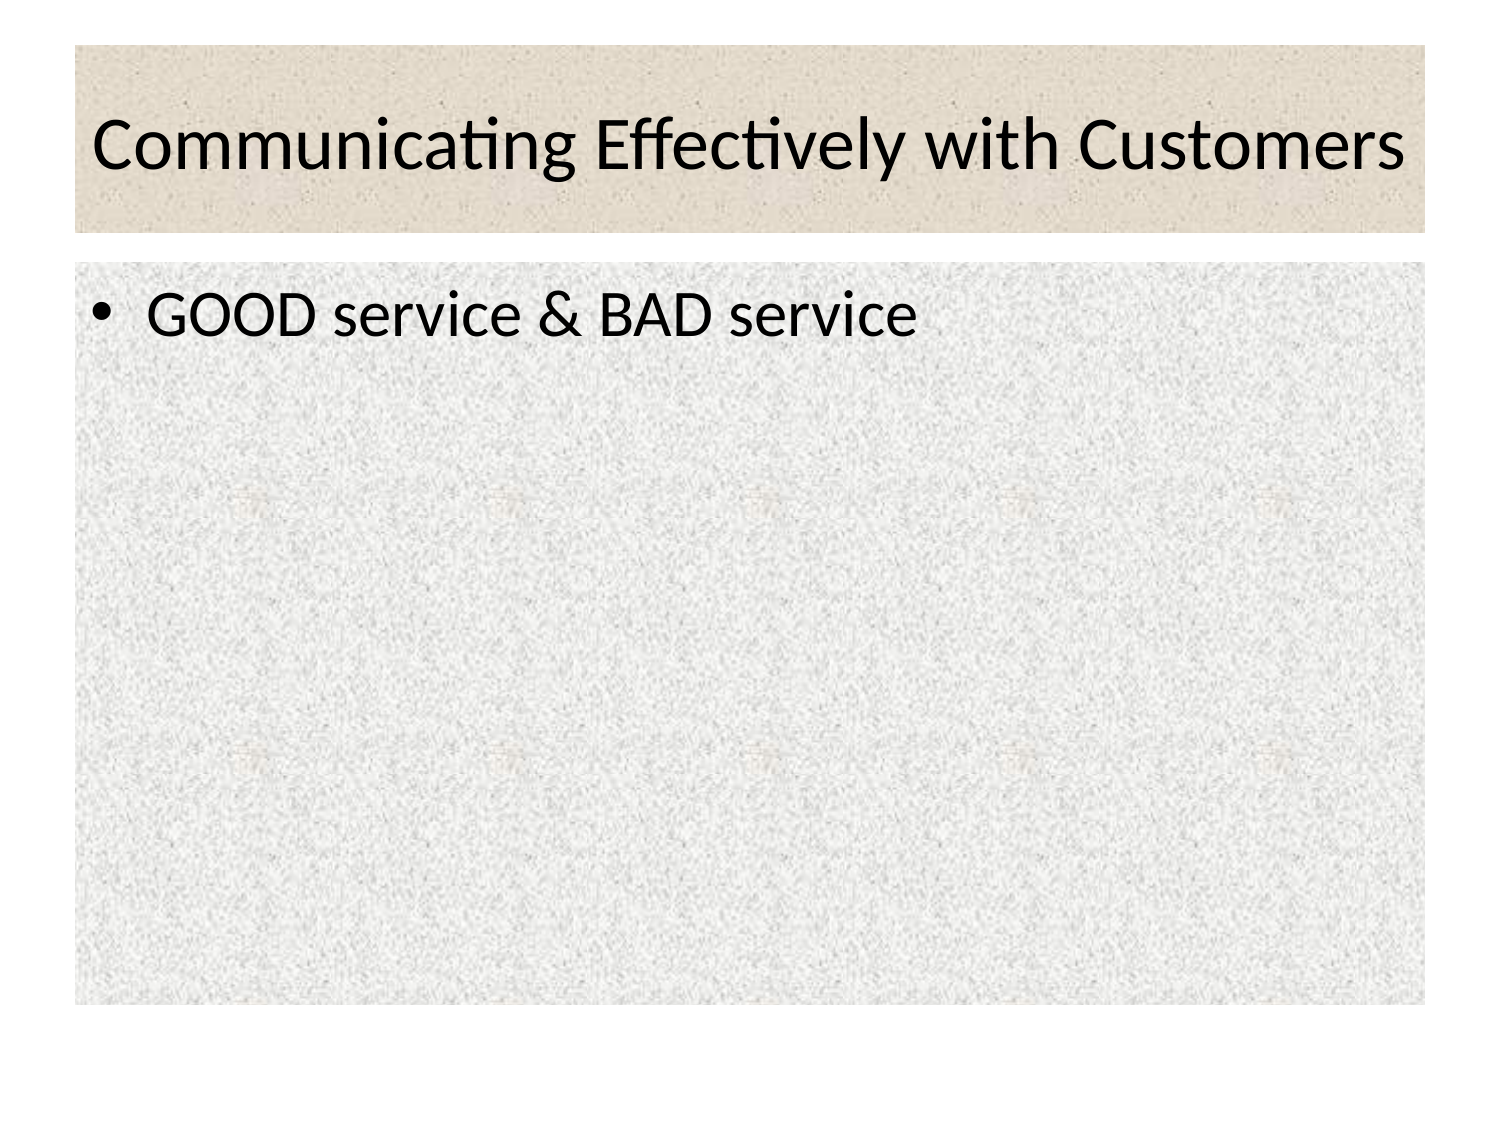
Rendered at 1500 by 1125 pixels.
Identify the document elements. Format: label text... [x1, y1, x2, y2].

list GOOD service & BAD service [75, 262, 1425, 1005]
title Communicating Effectively with Customers [75, 45, 1425, 233]
